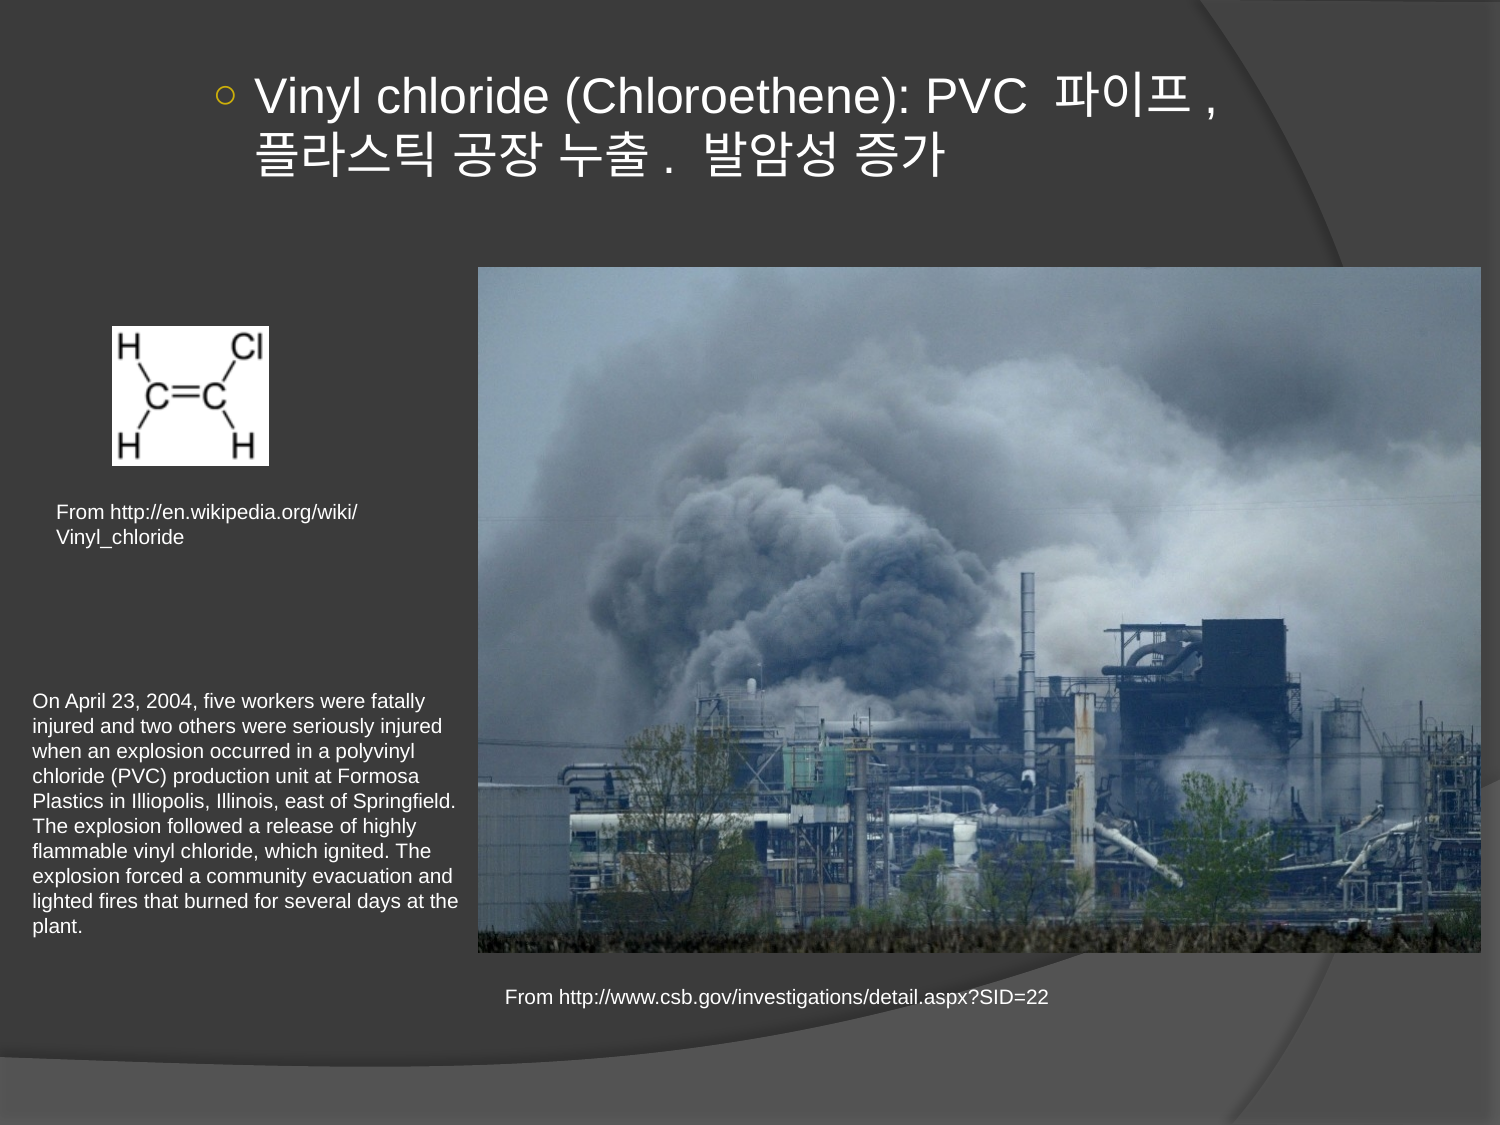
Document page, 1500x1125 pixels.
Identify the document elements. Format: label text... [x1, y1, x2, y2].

list Vinyl chloride (Chloroethene): PVC 파이프, 플라스틱 공장 누출. 발암성 증가 [75, 56, 1412, 680]
picture [478, 266, 1481, 953]
picture [111, 326, 269, 466]
text_box From http://www.csb.gov/investigations/detail.aspx?SID=22 [490, 975, 1400, 1016]
text_box On April 23, 2004, five workers were fatally injured and two others were seriously injured when an explosion occurred in a polyvinyl chloride (PVC) production unit at Formosa Plastics in Illiopolis, Illinois, east of Springfield. The explosion followed a release of highly flammable vinyl chloride, which ignited. The explosion forced a community evacuation and lighted fires that burned for several days at the plant. [17, 680, 485, 996]
text_box From http://en.wikipedia.org/wiki/Vinyl_chloride [41, 491, 467, 557]
